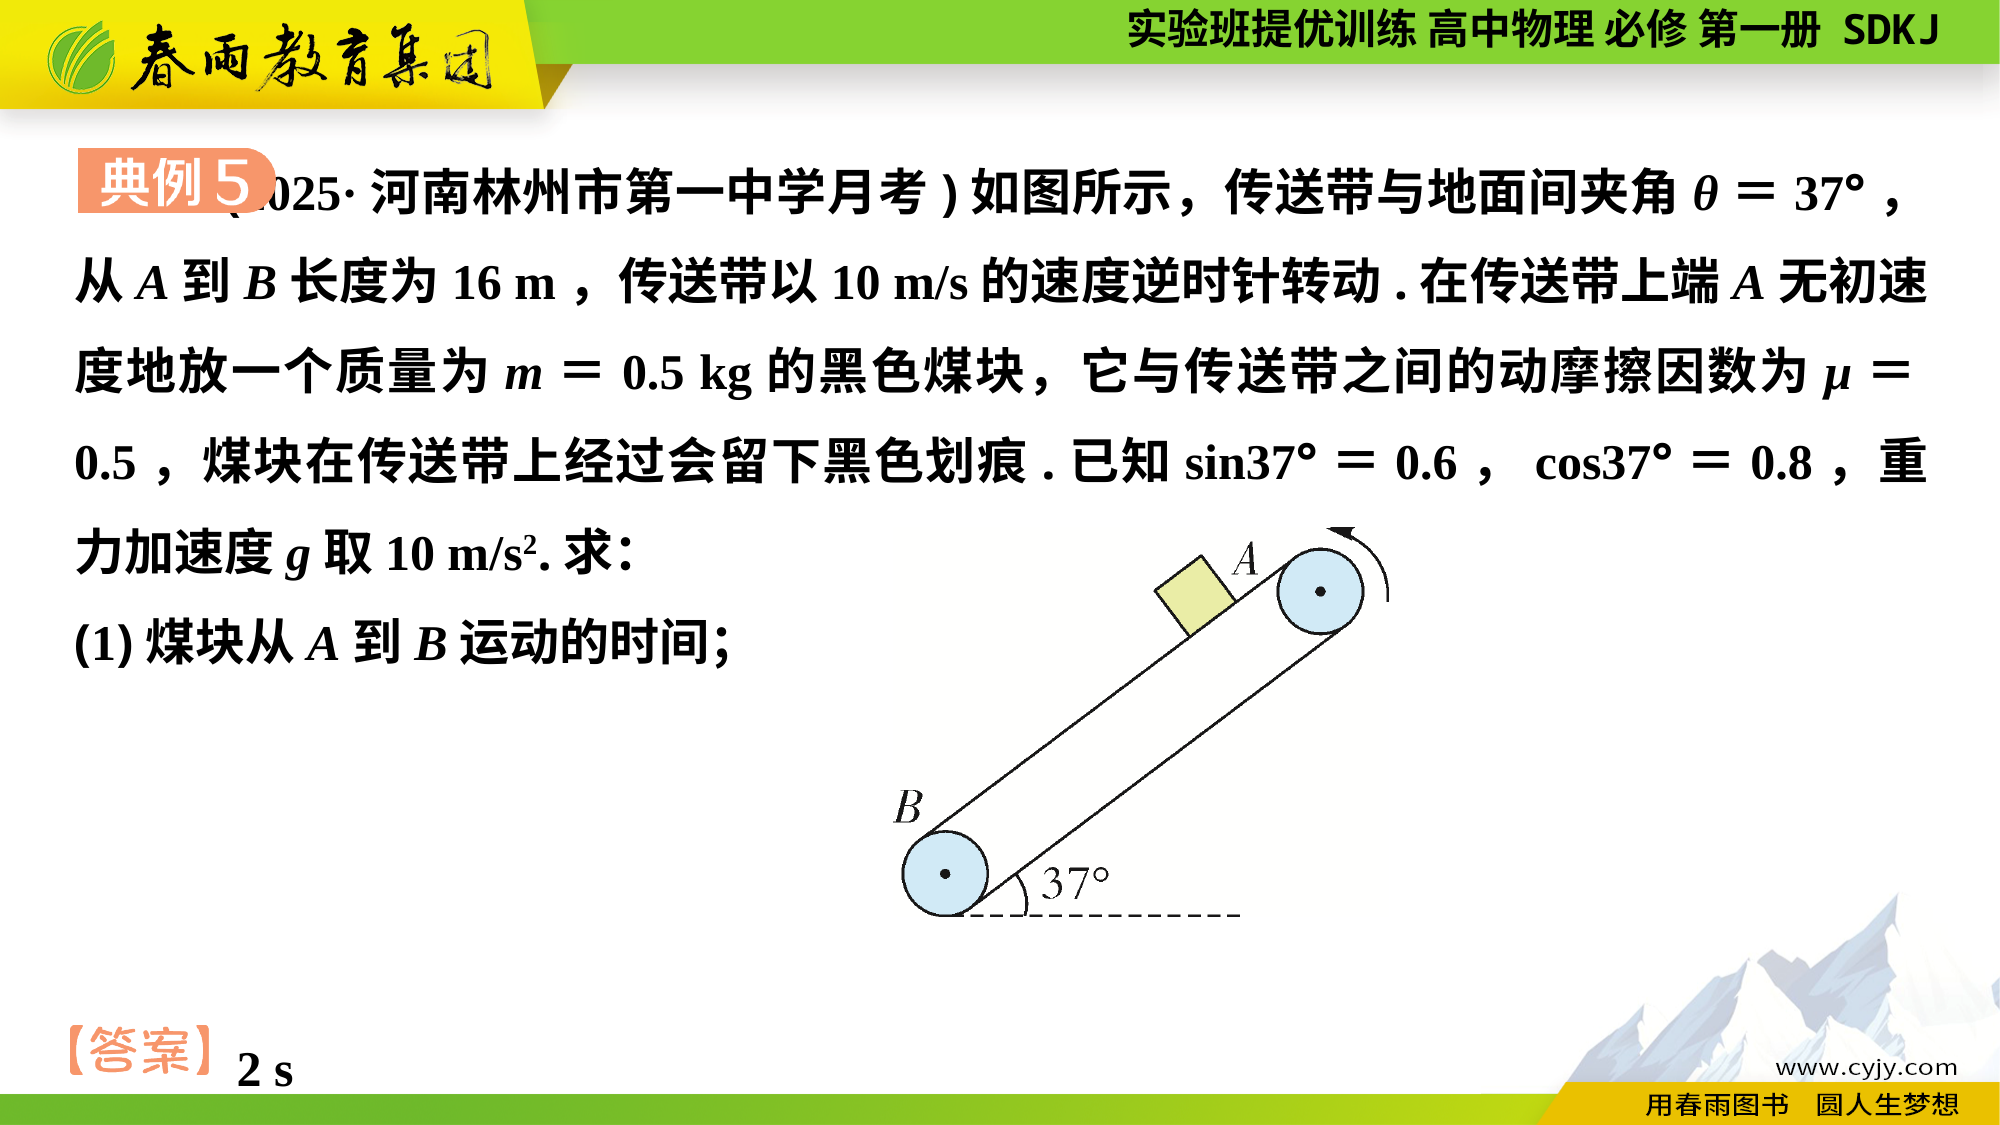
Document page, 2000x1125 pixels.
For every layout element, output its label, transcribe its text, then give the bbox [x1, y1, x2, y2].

text_box 2 s [59, 998, 1944, 1104]
picture [0, 0, 2000, 1125]
list (2025·河南林州市第一中学月考)如图所示，传送带与地面间夹角θ＝37°，从A到B长度为16 m，传送带以10 m/s的速度逆时针转动.在传送带上端A无初速度地放一个质量为m＝0.5 kg的黑色煤块，它与传送带之间的动摩擦因数为μ＝0.5，煤块在传送带上经过会留下黑色划痕.已知sin37°＝0.6，cos37°＝0.8，重力加速度g取10 m/s2.求： (1)煤块从A到B运动的时间； [59, 122, 1944, 683]
